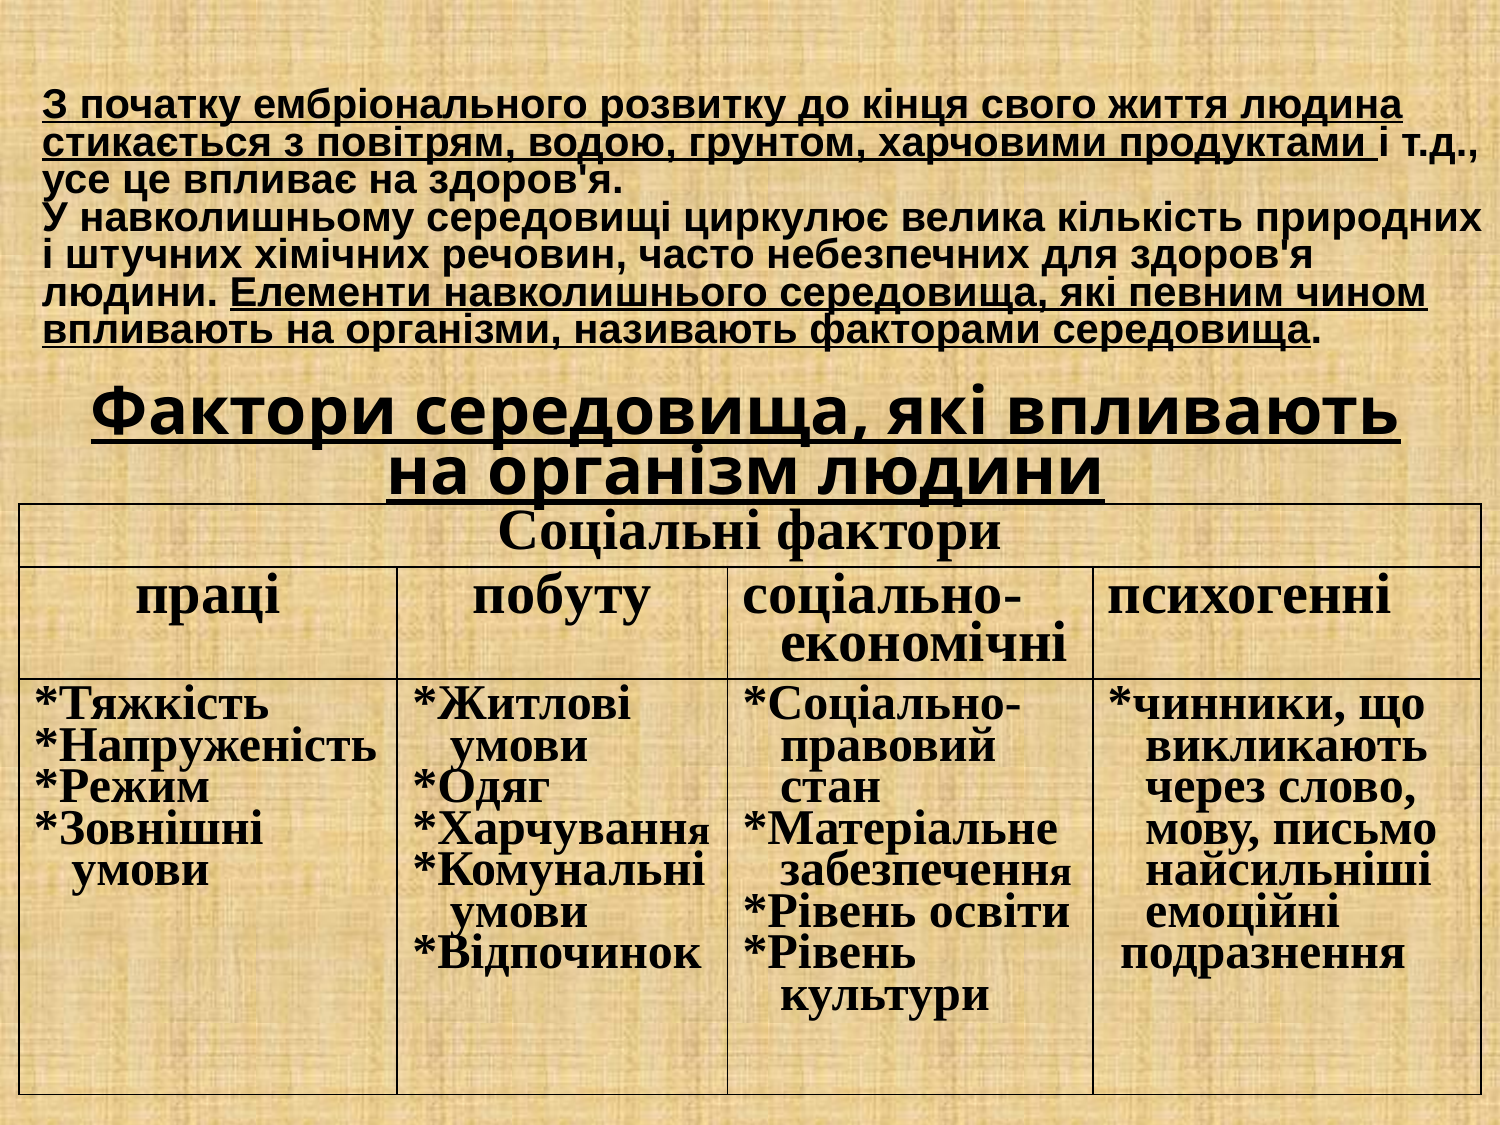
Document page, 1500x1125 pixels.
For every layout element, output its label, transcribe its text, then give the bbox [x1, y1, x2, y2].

text_box З початку ембріонального розвитку до кінця свого життя людина стикається з повітрям, водою, грунтом, харчовими продуктами і т.д., усе це впливає на здоров'я. У навколишньому середовищі циркулює велика кількість природних і штучних хімічних речовин, часто небезпечних для здоров'я людини. Елементи навколишнього середовища, які певним чином впливають на організми, називають факторами середовища. [27, 81, 1500, 359]
table_header Соціальні фактори [20, 505, 1480, 566]
table_cell побуту [398, 568, 727, 678]
table_cell *чинники, що викликають через слово, мову, письмо найсильніші емоційні подразнення [1094, 680, 1480, 1094]
table_cell *Житлові умови *Одяг *Харчування *Комунальні умови *Відпочинок [398, 680, 727, 1094]
table_cell *Тяжкість *Напруженість *Режим *Зовнішні умови [20, 680, 396, 1094]
table_cell психогенні [1094, 568, 1480, 678]
picture [0, 0, 1500, 1125]
table_cell праці [20, 568, 396, 678]
table_cell соціально-економічні [728, 568, 1092, 678]
table_cell *Соціально-правовий стан *Матеріальне забезпечення *Рівень освіти *Рівень культури [728, 680, 1092, 1094]
title Фактори середовища, які впливають на організм людини [26, 388, 1465, 503]
